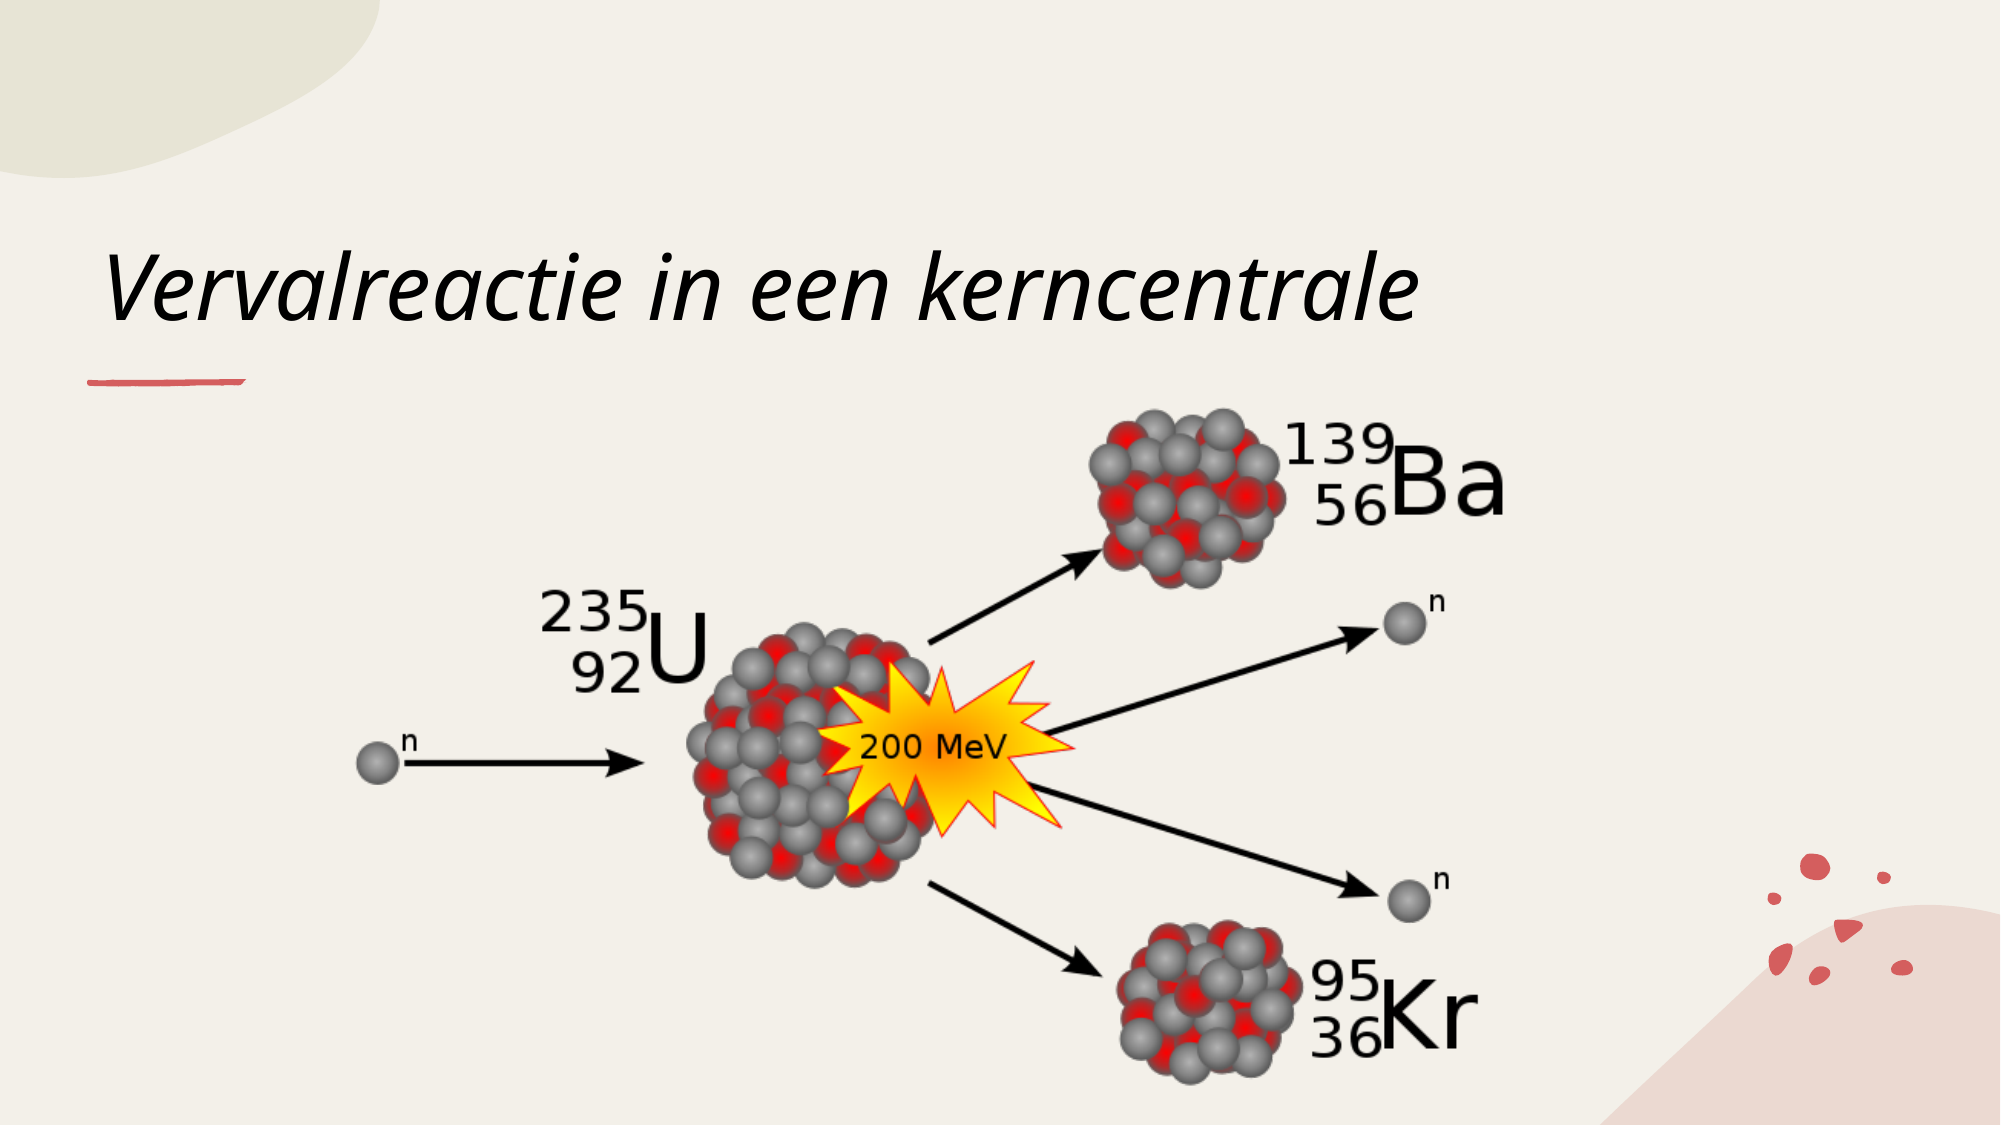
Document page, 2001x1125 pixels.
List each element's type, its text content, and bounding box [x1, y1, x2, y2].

title Vervalreactie in een kerncentrale [86, 129, 1740, 347]
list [337, 383, 1518, 1104]
